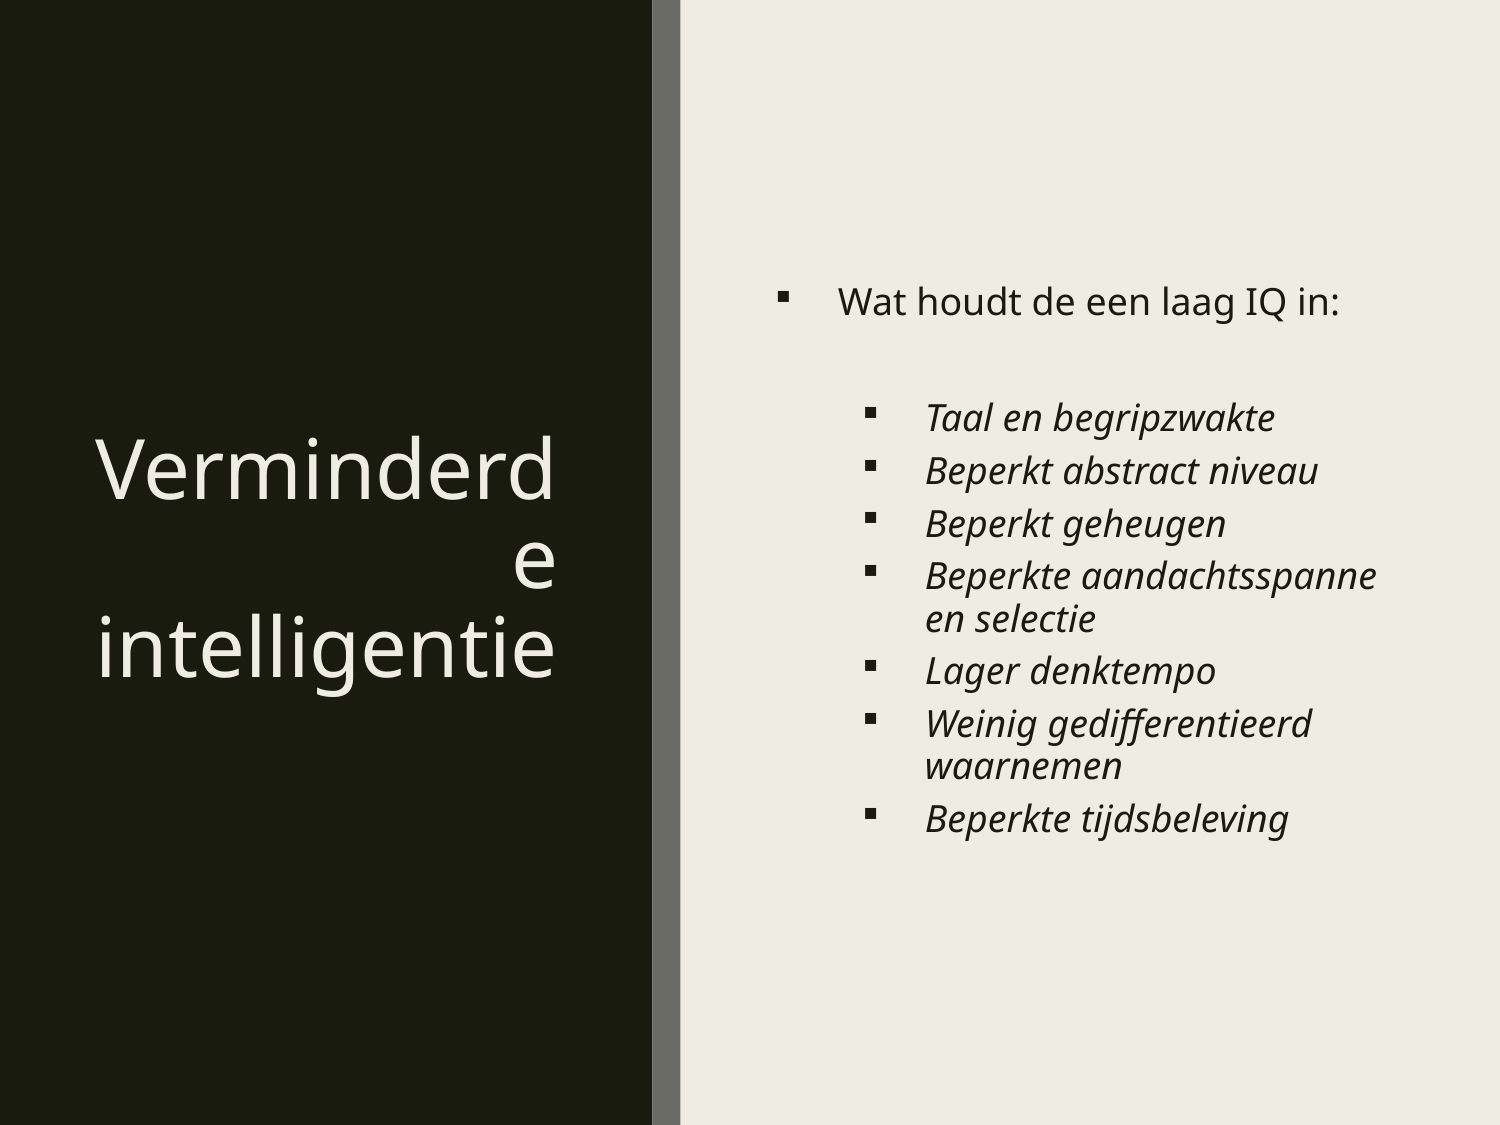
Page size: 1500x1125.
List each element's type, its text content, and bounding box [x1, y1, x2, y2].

list Wat houdt de een laag IQ in: Taal en begripzwakte Beperkt abstract niveau Beperkt geheugen Beperkte aandachtsspanne en selectie Lager denktempo Weinig gedifferentieerd waarnemen Beperkte tijdsbeleving [759, 129, 1437, 994]
text_box [650, 0, 683, 1125]
text_box [0, 0, 650, 1125]
title Verminderde intelligentie [78, 129, 574, 994]
